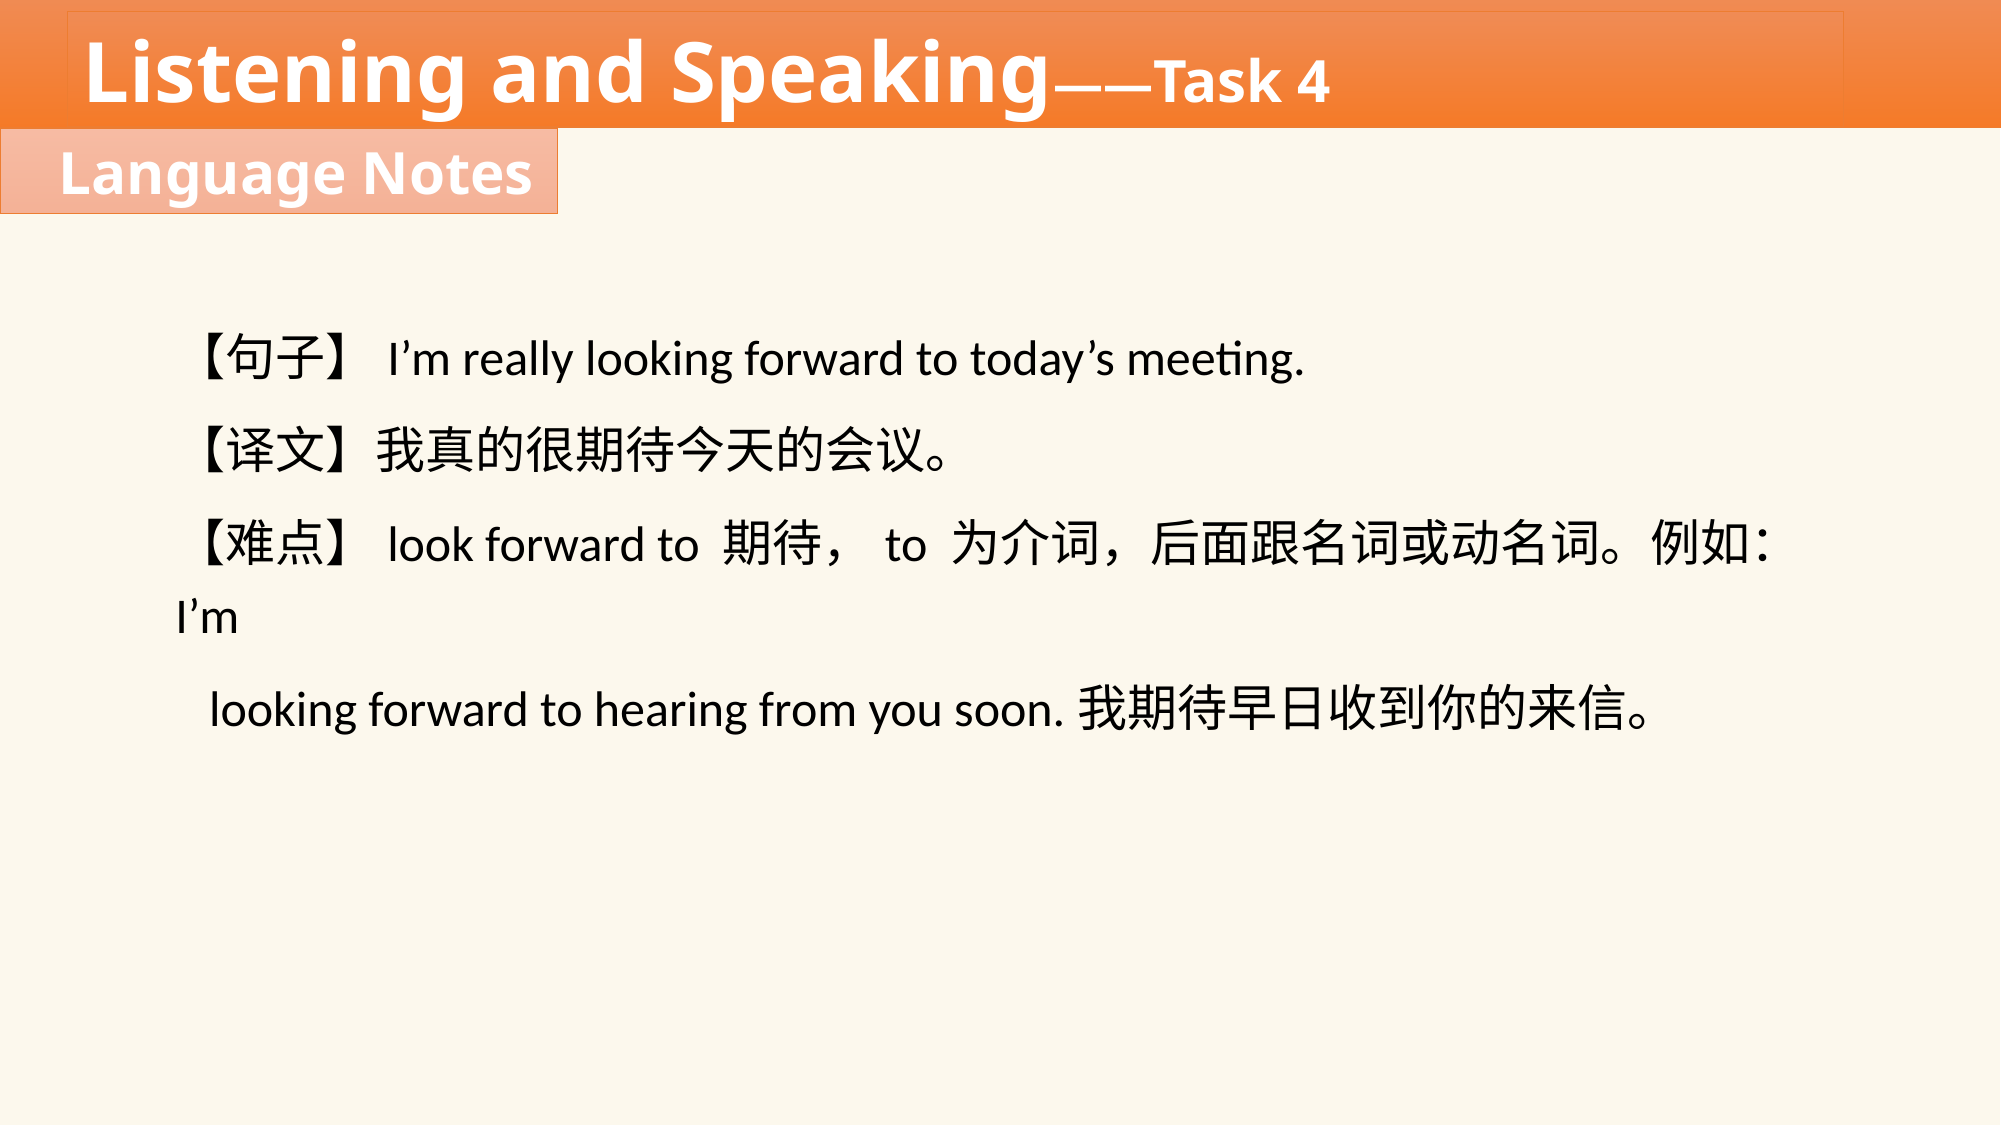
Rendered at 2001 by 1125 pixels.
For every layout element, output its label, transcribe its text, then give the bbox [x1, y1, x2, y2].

list 【句子】I’m really looking forward to today’s meeting. 【译文】我真的很期待今天的会议。 【难点】look forward to 期待，to 为介词，后面跟名词或动名词。例如：I’m looking forward to hearing from you soon.我期待早日收到你的来信。 [160, 306, 1868, 1094]
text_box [0, 0, 2000, 128]
text_box Language Notes [0, 128, 558, 214]
